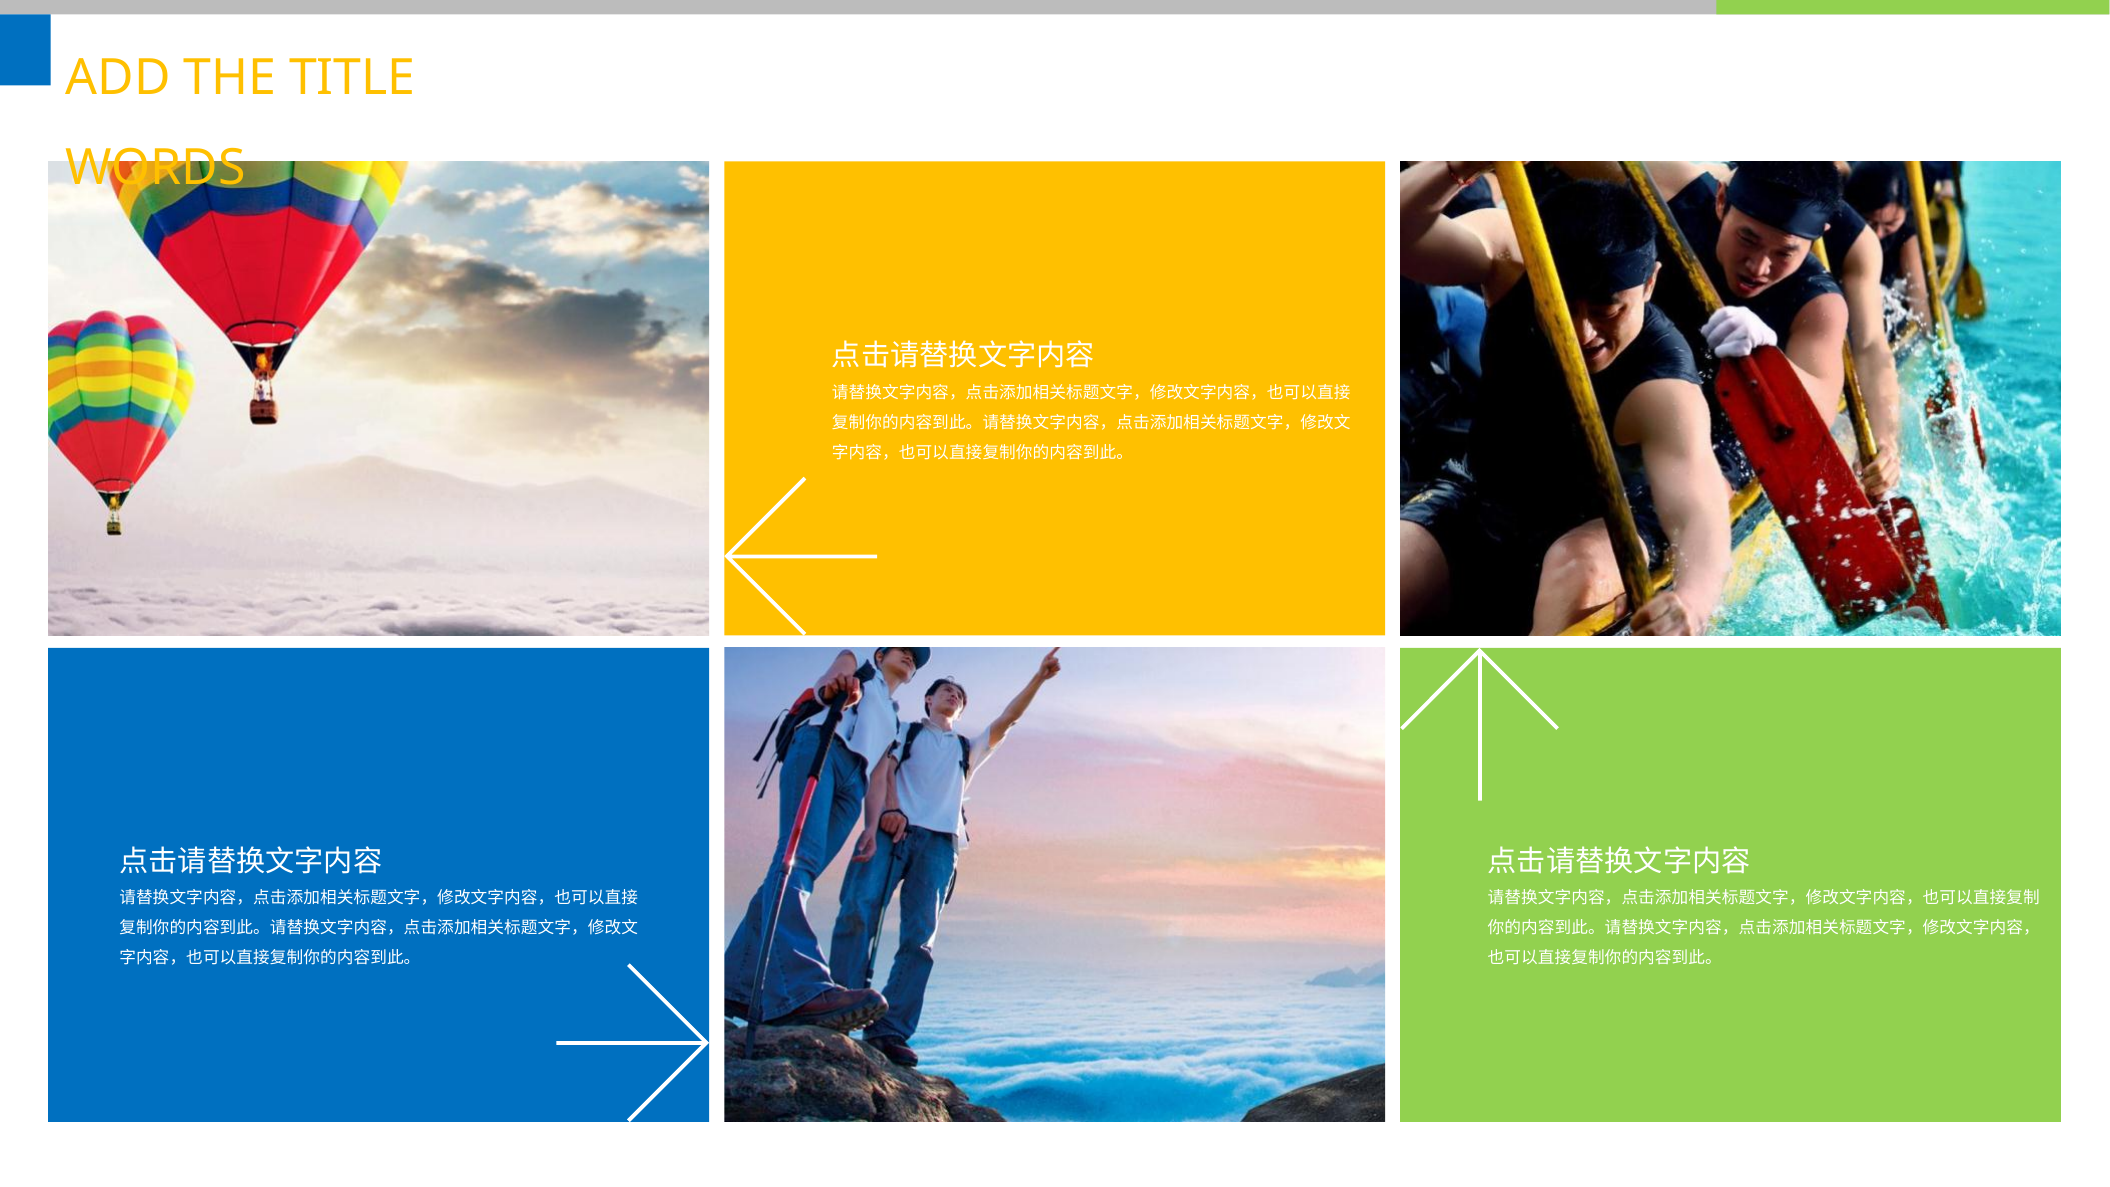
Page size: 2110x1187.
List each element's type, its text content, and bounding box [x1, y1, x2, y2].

text_box [47, 647, 710, 1123]
text_box [555, 961, 711, 1124]
text_box [723, 647, 1386, 1123]
text_box [723, 160, 1386, 636]
text_box [47, 160, 710, 636]
text_box [1398, 646, 1561, 802]
text_box 点击请替换文字内容 请替换文字内容，点击添加相关标题文字，修改文字内容，也可以直接复制你的内容到此。请替换文字内容，点击添加相关标题文字，修改文字内容，也可以直接复制你的内容到此。 [111, 816, 650, 976]
text_box [1399, 647, 2062, 1123]
text_box 点击请替换文字内容 请替换文字内容，点击添加相关标题文字，修改文字内容，也可以直接复制你的内容到此。请替换文字内容，点击添加相关标题文字，修改文字内容，也可以直接复制你的内容到此。 [823, 310, 1371, 470]
text_box ADD THE TITLE WORDS [50, 7, 583, 202]
text_box [722, 475, 879, 638]
text_box 点击请替换文字内容 请替换文字内容，点击添加相关标题文字，修改文字内容，也可以直接复制你的内容到此。请替换文字内容，点击添加相关标题文字，修改文字内容，也可以直接复制你的内容到此。 [1479, 816, 2060, 976]
text_box [1399, 160, 2062, 636]
